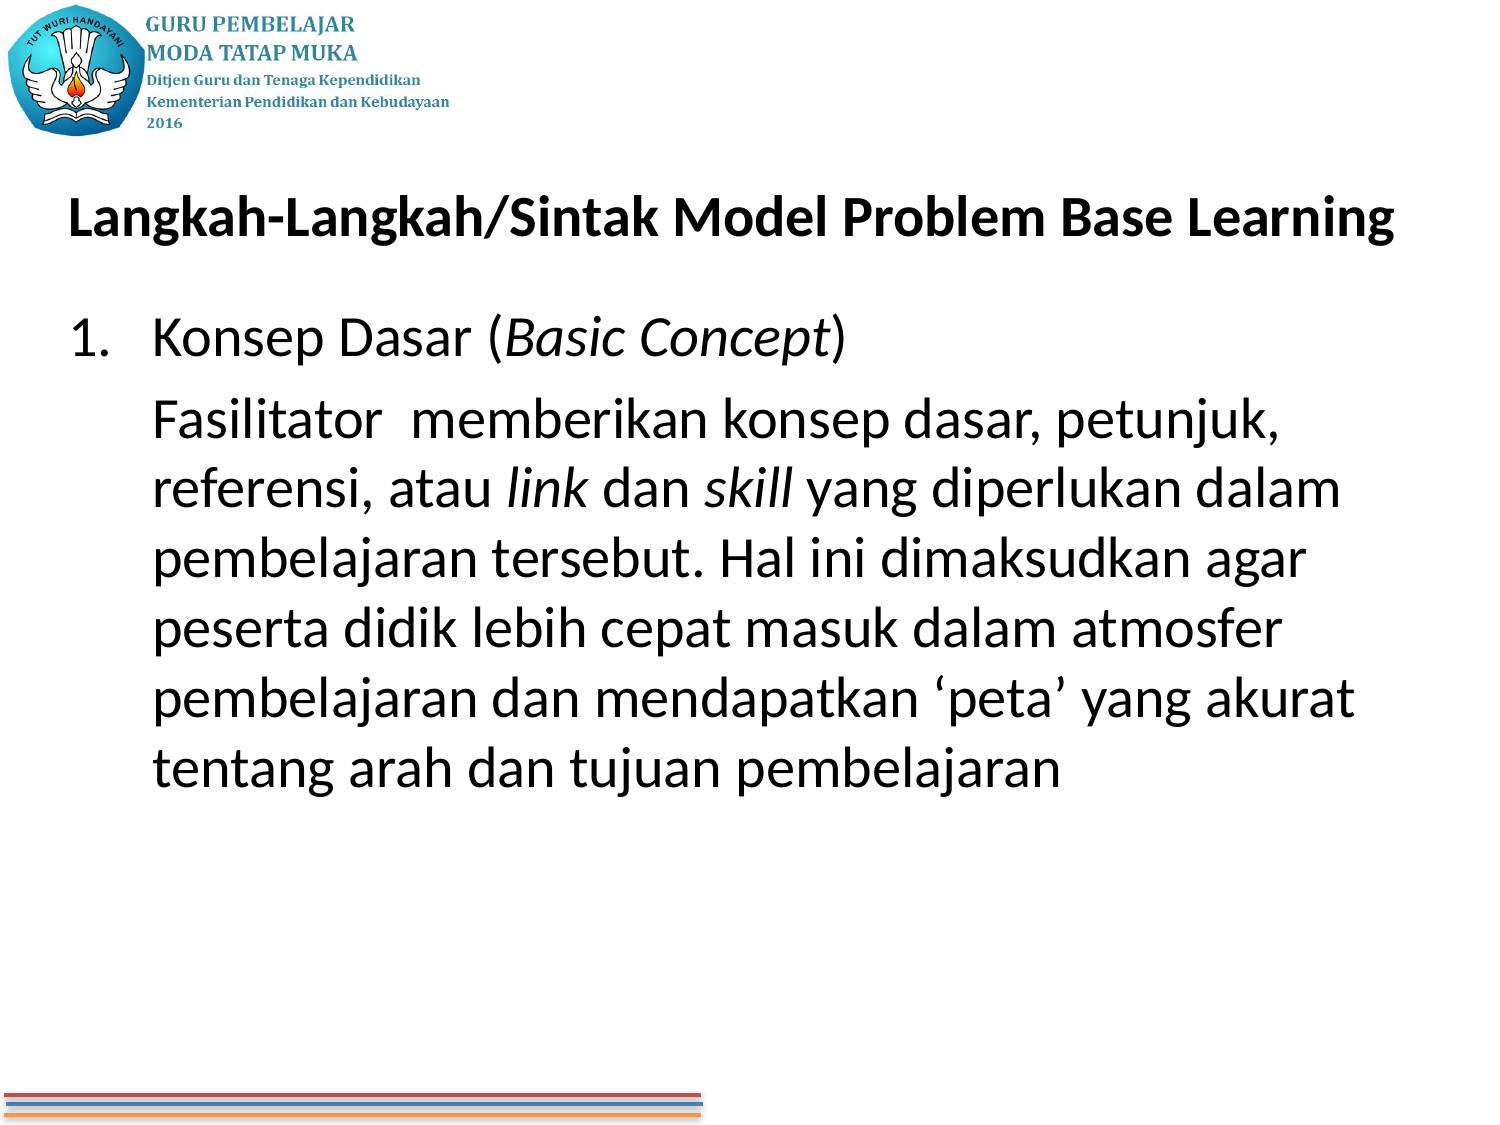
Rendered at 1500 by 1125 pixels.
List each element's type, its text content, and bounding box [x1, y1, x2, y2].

picture [4, 0, 455, 139]
text_box Langkah-Langkah/Sintak Model Problem Base Learning [53, 160, 1457, 266]
list Konsep Dasar (Basic Concept) Fasilitator memberikan konsep dasar, petunjuk, referensi, atau link dan skill yang diperlukan dalam pembelajaran tersebut. Hal ini dimaksudkan agar peserta didik lebih cepat masuk dalam atmosfer pembelajaran dan mendapatkan ‘peta’ yang akurat tentang arah dan tujuan pembelajaran [53, 290, 1447, 1005]
